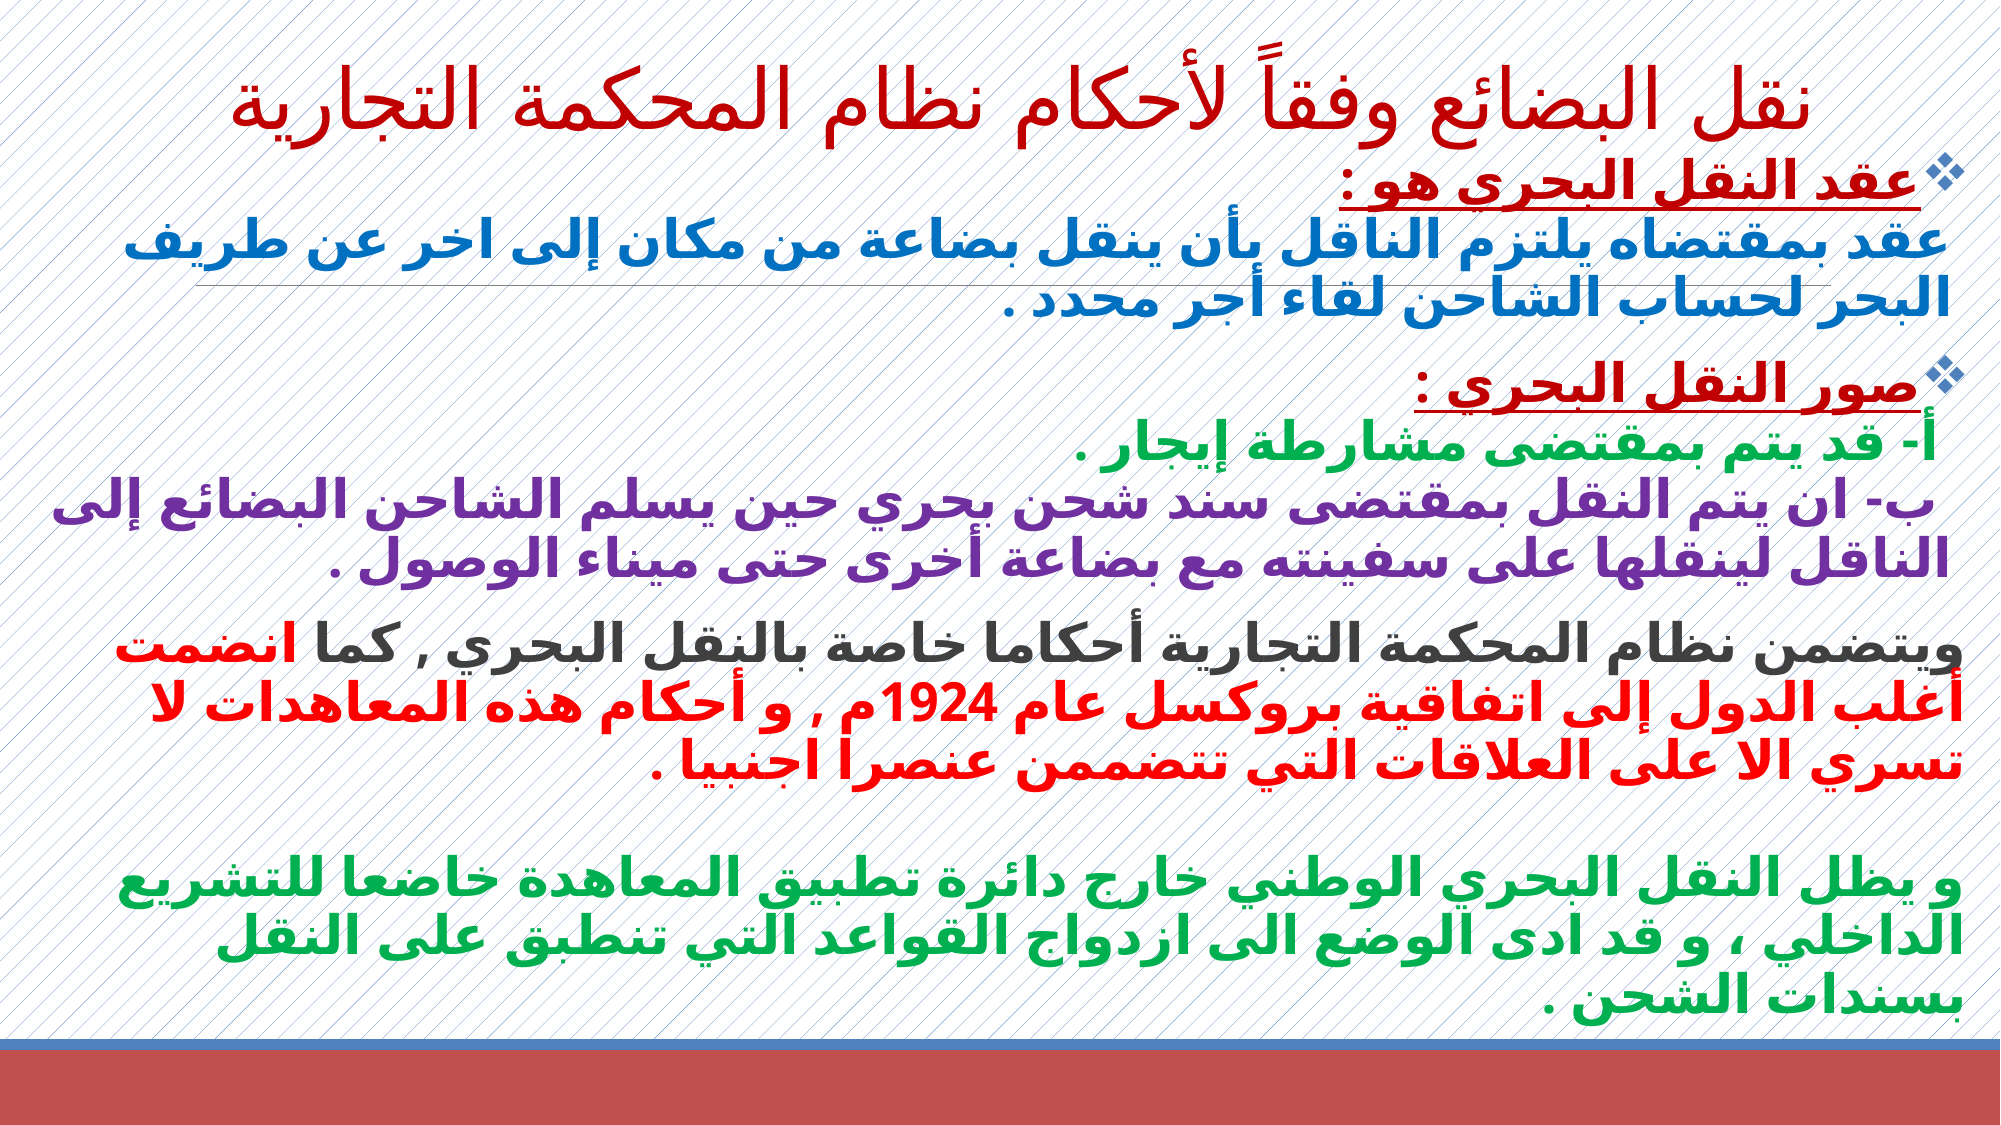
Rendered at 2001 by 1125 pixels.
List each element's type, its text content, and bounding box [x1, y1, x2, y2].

list عقد النقل البحري هو : عقد بمقتضاه يلتزم الناقل بأن ينقل بضاعة من مكان إلى اخر عن طريف البحر لحساب الشاحن لقاء أجر محدد . صور النقل البحري : أ- قد يتم بمقتضى مشارطة إيجار . ب- ان يتم النقل بمقتضى سند شحن بحري حين يسلم الشاحن البضائع إلى الناقل لينقلها على سفينته مع بضاعة أخرى حتى ميناء الوصول . ويتضمن نظام المحكمة التجارية أحكاما خاصة بالنقل البحري , كما انضمت أغلب الدول إلى اتفاقية بروكسل عام 1924م , و أحكام هذه المعاهدات لا تسري الا على العلاقات التي تتضممن عنصرا اجنبيا . و يظل النقل البحري الوطني خارج دائرة تطبيق المعاهدة خاضعا للتشريع الداخلي ، و قد ادى الوضع الى ازدواج القواعد التي تنطبق على النقل بسندات الشحن . [32, 145, 1968, 1035]
title نقل البضائع وفقاً لأحكام نظام المحكمة التجارية [196, 0, 1847, 145]
